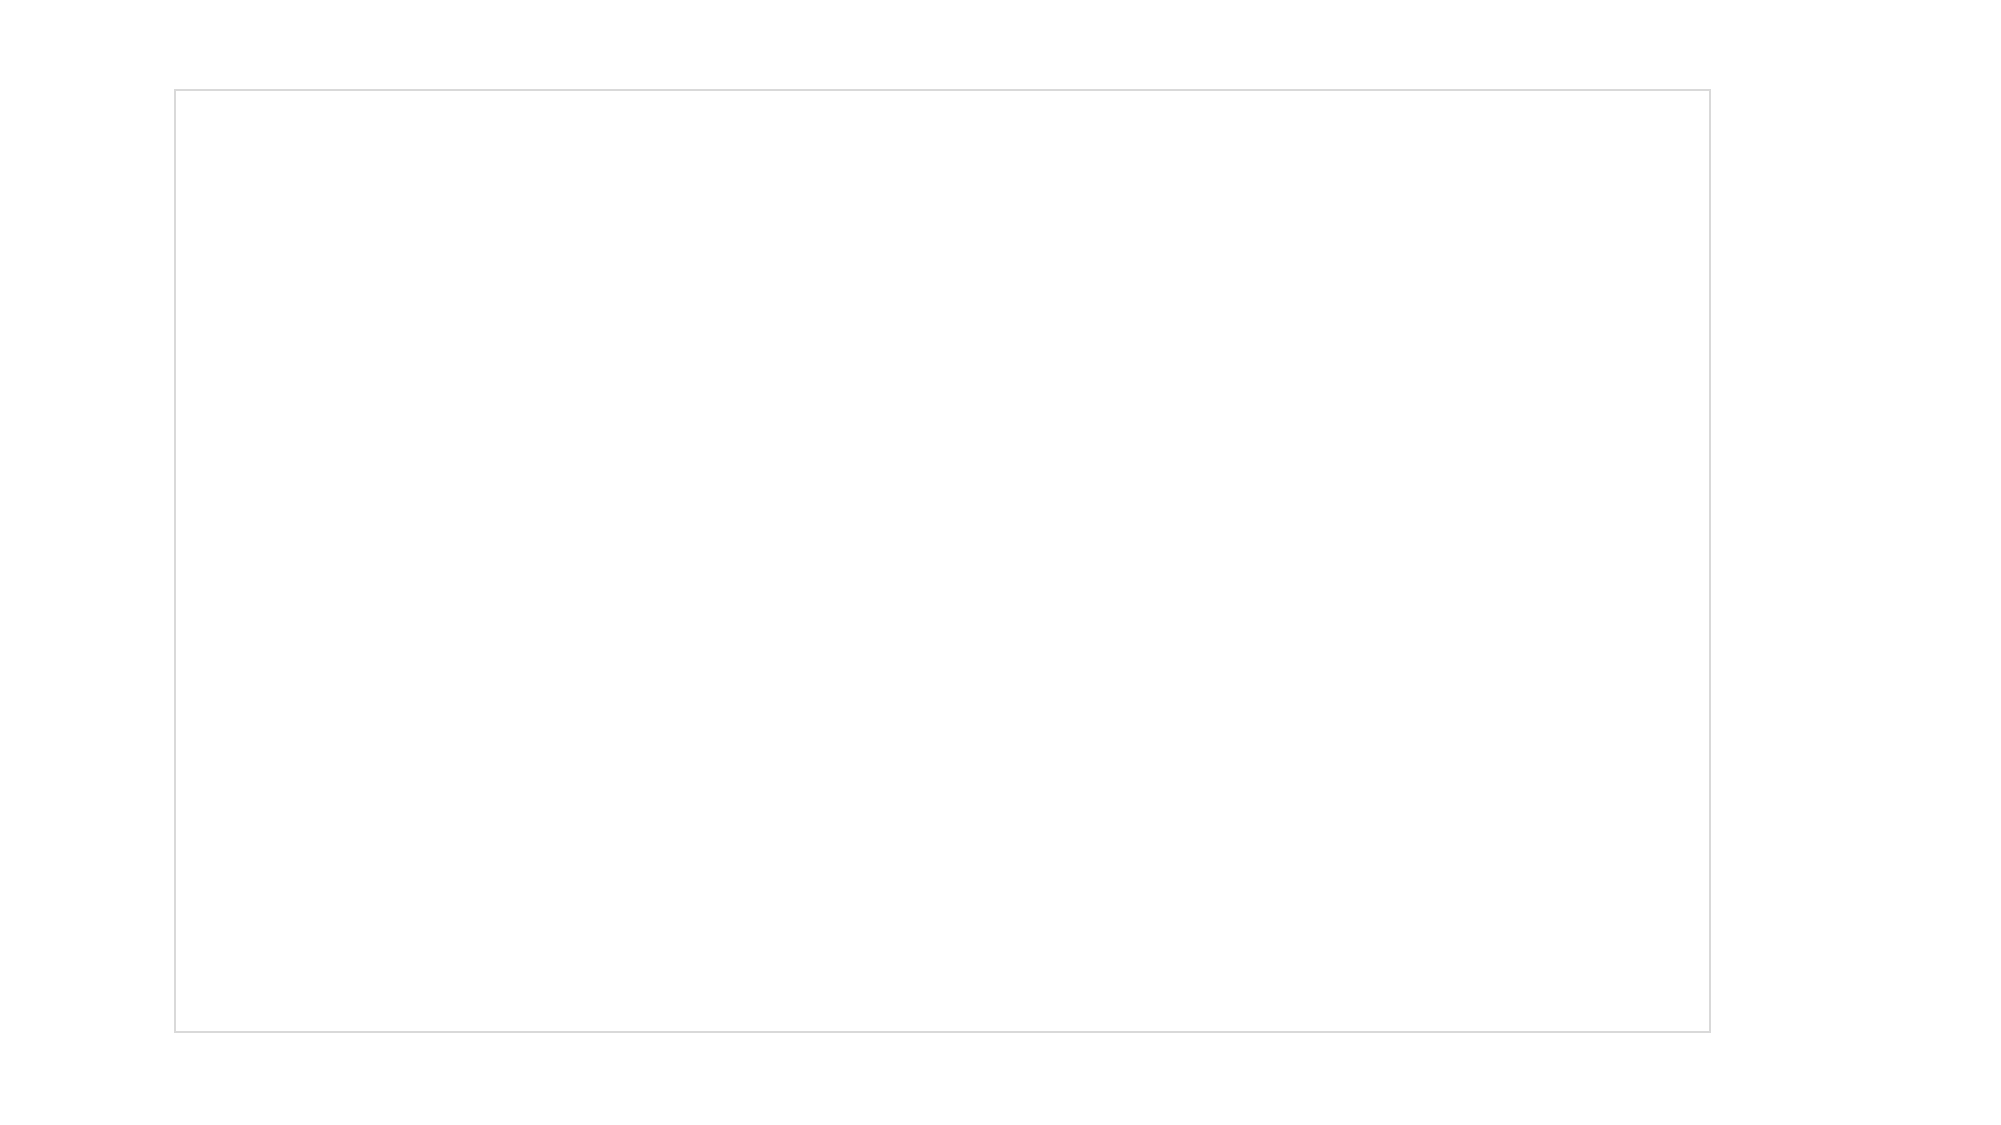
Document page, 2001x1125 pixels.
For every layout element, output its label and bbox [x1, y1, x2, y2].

text_box [174, 89, 1711, 1033]
